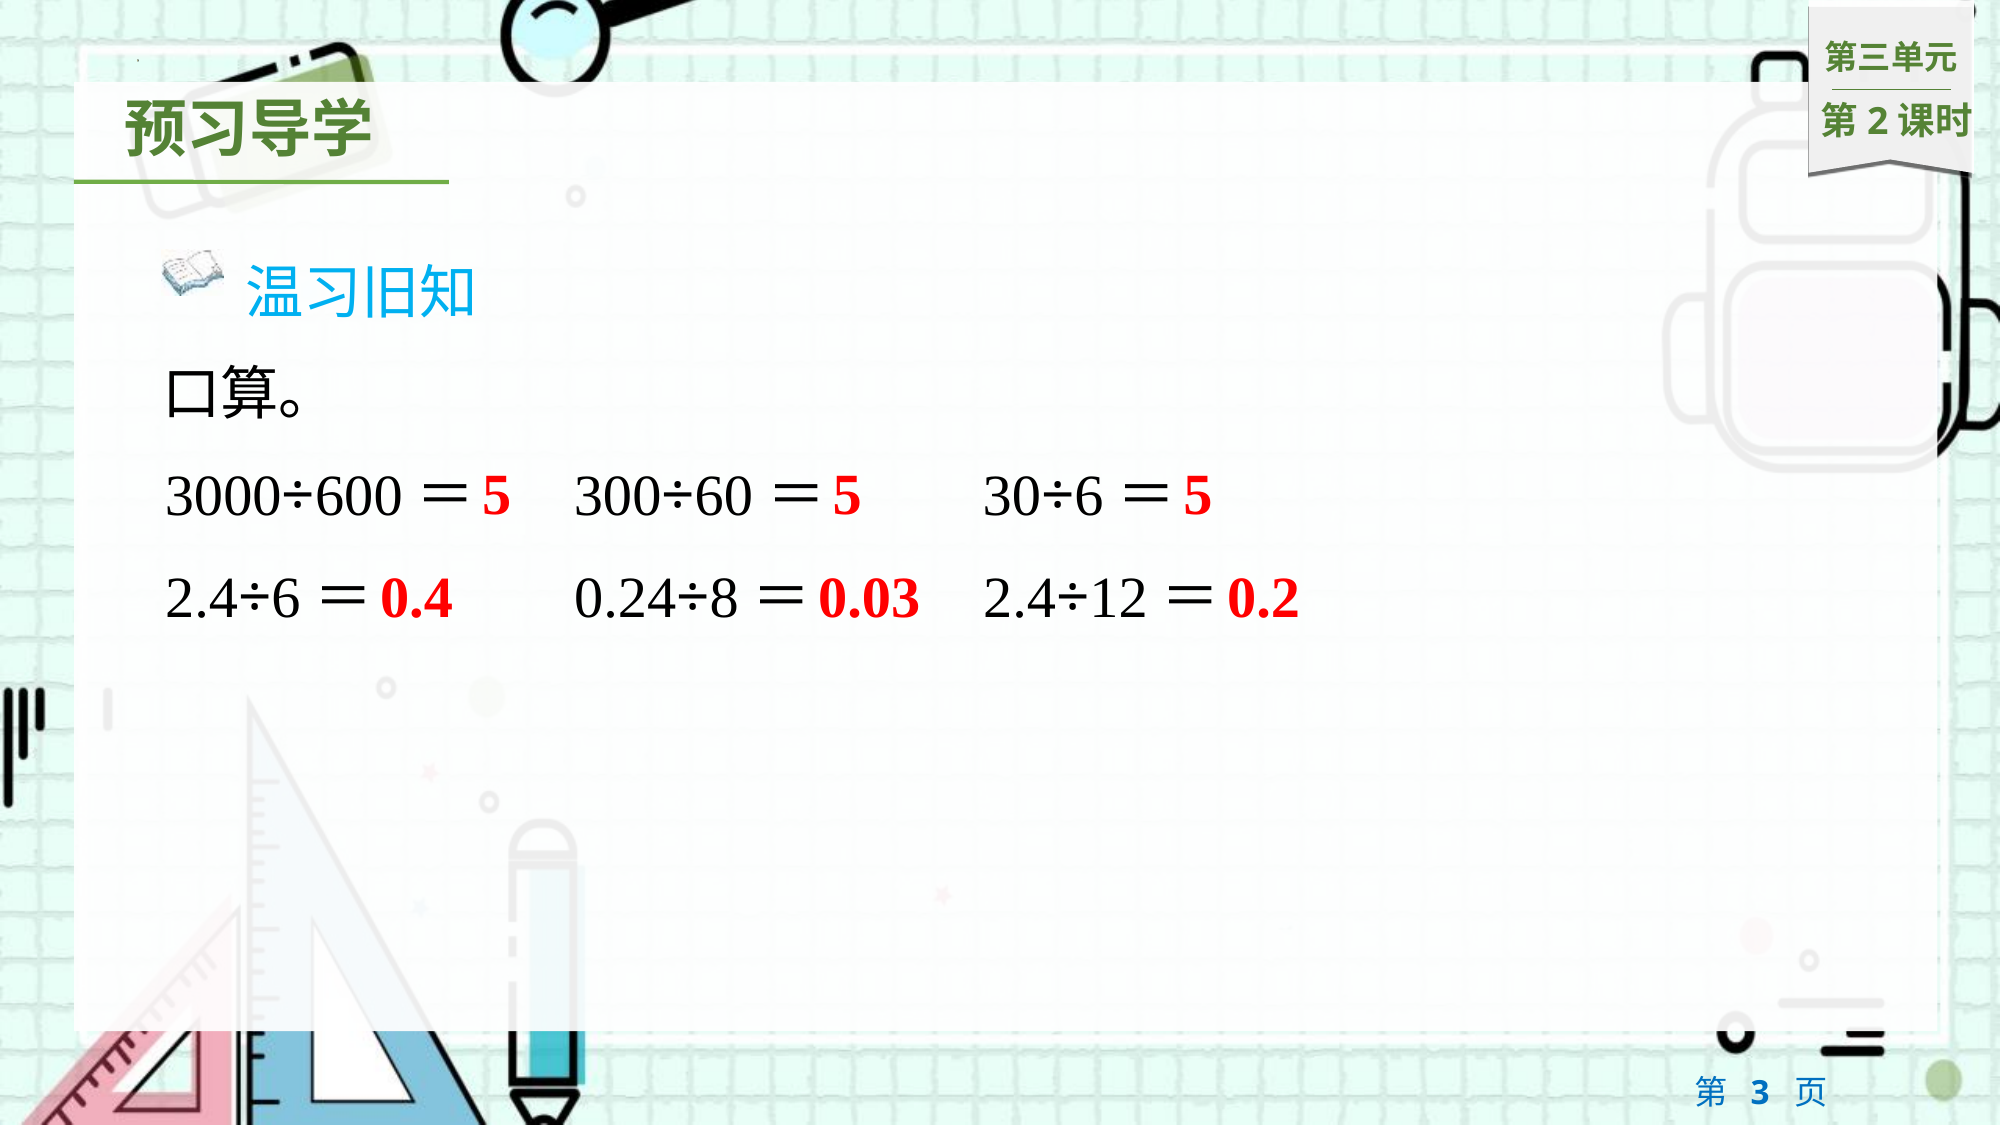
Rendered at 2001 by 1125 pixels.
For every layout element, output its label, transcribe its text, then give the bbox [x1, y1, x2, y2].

text_box 0.4 [365, 516, 468, 625]
text_box 0.2 [1212, 516, 1315, 625]
text_box 5 [467, 414, 527, 523]
text_box 口算。 [162, 320, 338, 426]
text_box 3000÷600＝5 300÷60＝5 30÷6＝5 [164, 421, 467, 527]
text_box 2.4÷6＝0.4 0.24÷8＝0.03 2.4÷12＝0.2 [165, 524, 1308, 629]
text_box 3000÷600＝5 300÷60＝5 30÷6＝5 [877, 421, 1212, 524]
text_box 0.03 [803, 516, 936, 625]
text_box 5 [817, 414, 877, 516]
picture [0, 0, 2000, 1125]
picture [161, 249, 224, 296]
text_box 温习旧知 [156, 219, 478, 325]
text_box 5 [1168, 414, 1228, 523]
picture [1938, 168, 1971, 176]
text_box 3000÷600＝5 300÷60＝5 30÷6＝5 [468, 421, 817, 524]
